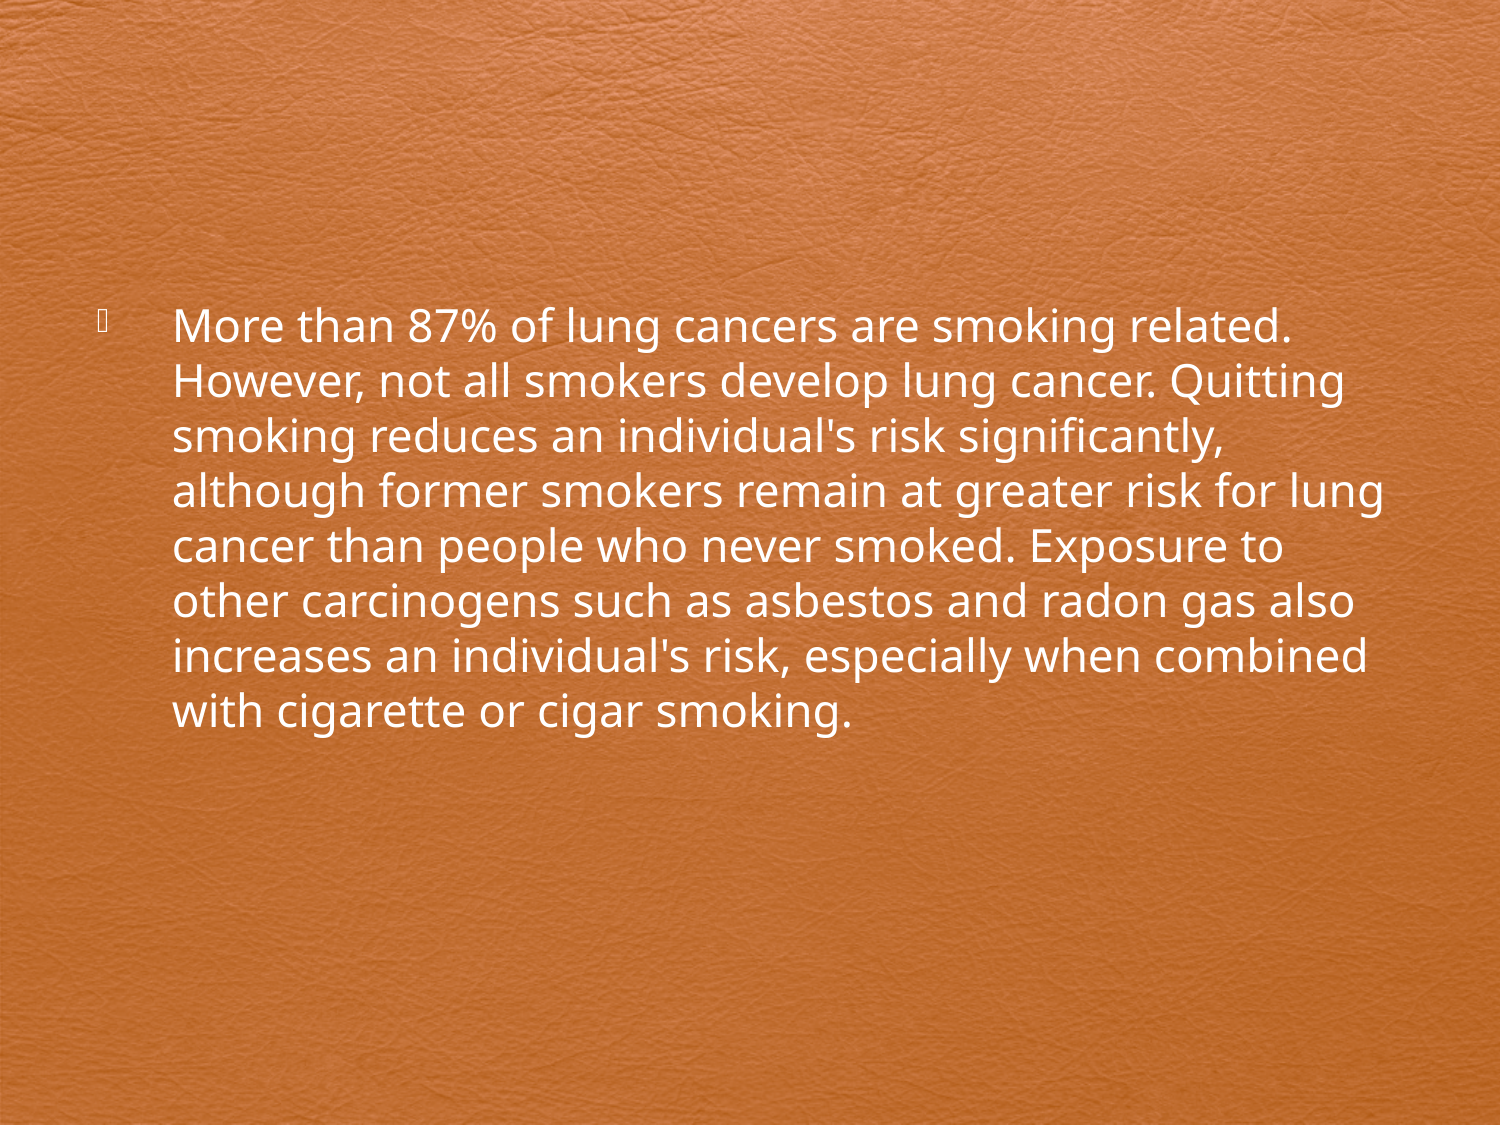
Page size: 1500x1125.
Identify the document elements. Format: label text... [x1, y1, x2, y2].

list More than 87% of lung cancers are smoking related. However, not all smokers develop lung cancer. Quitting smoking reduces an individual's risk significantly, although former smokers remain at greater risk for lung cancer than people who never smoked. Exposure to other carcinogens such as asbestos and radon gas also increases an individual's risk, especially when combined with cigarette or cigar smoking. [81, 288, 1419, 1006]
